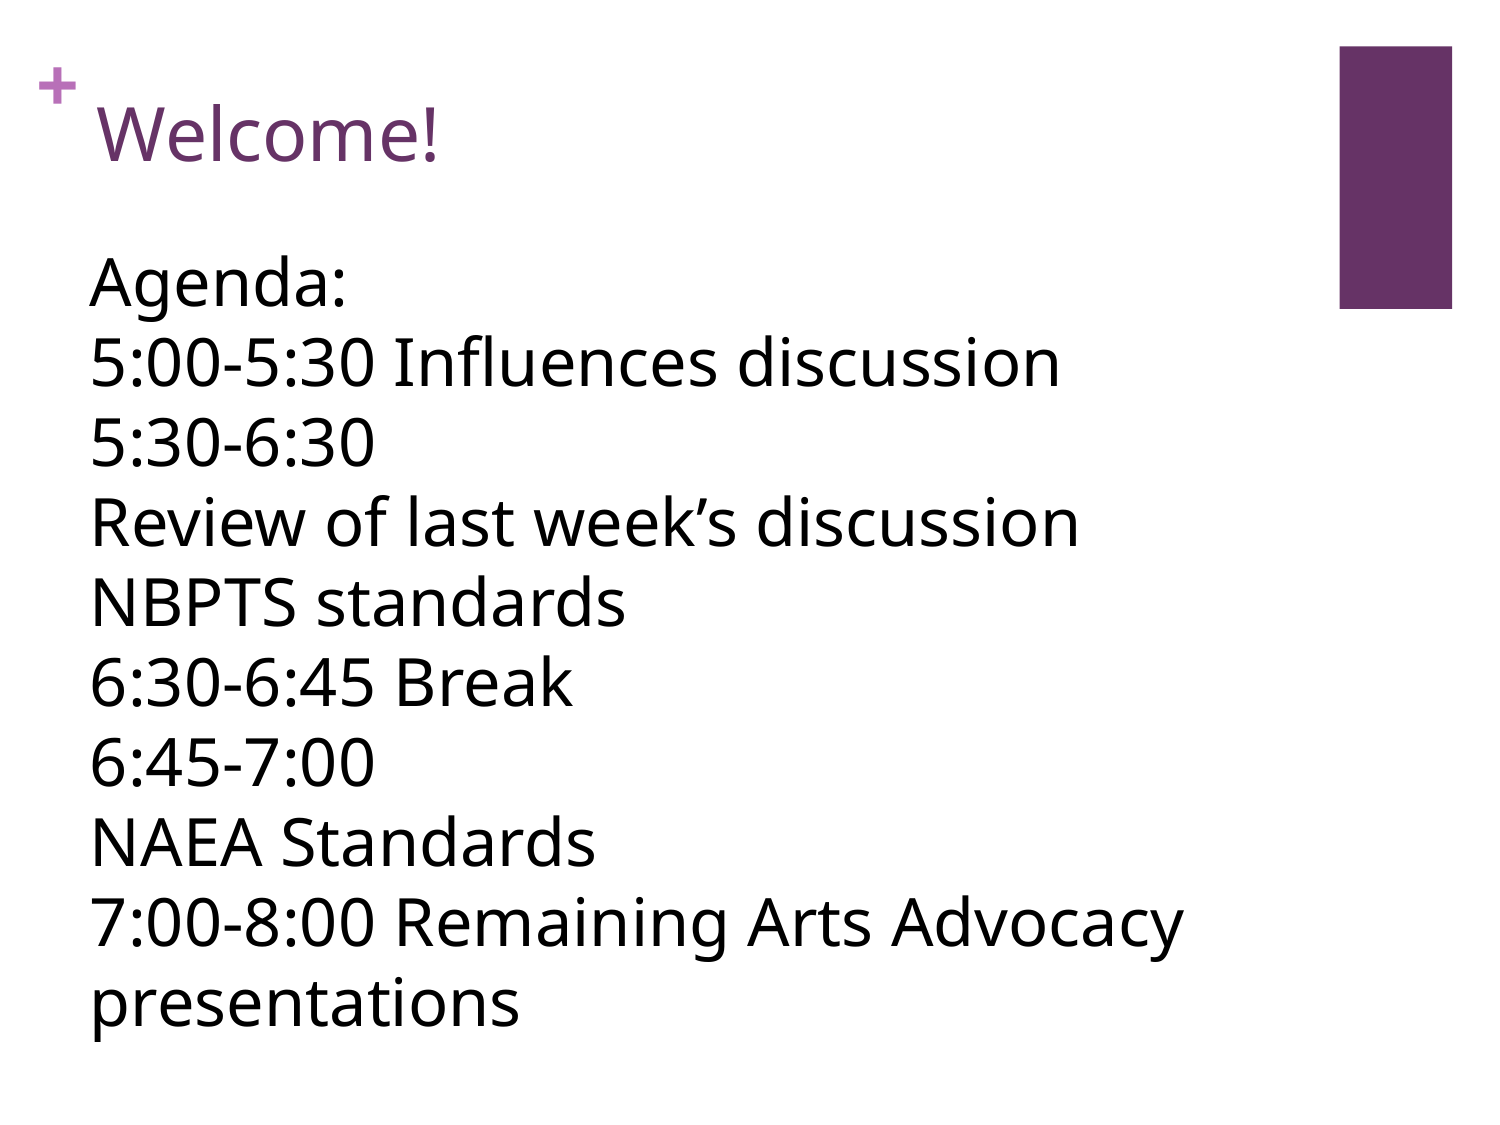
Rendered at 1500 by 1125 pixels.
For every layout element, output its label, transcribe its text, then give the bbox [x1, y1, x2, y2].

title Welcome! [81, 79, 1322, 232]
text_box Agenda: 5:00-5:30 Influences discussion 5:30-6:30 Review of last week’s discussion NBPTS standards 6:30-6:45 Break 6:45-7:00 NAEA Standards 7:00-8:00 Remaining Arts Advocacy presentations [74, 232, 1425, 1125]
